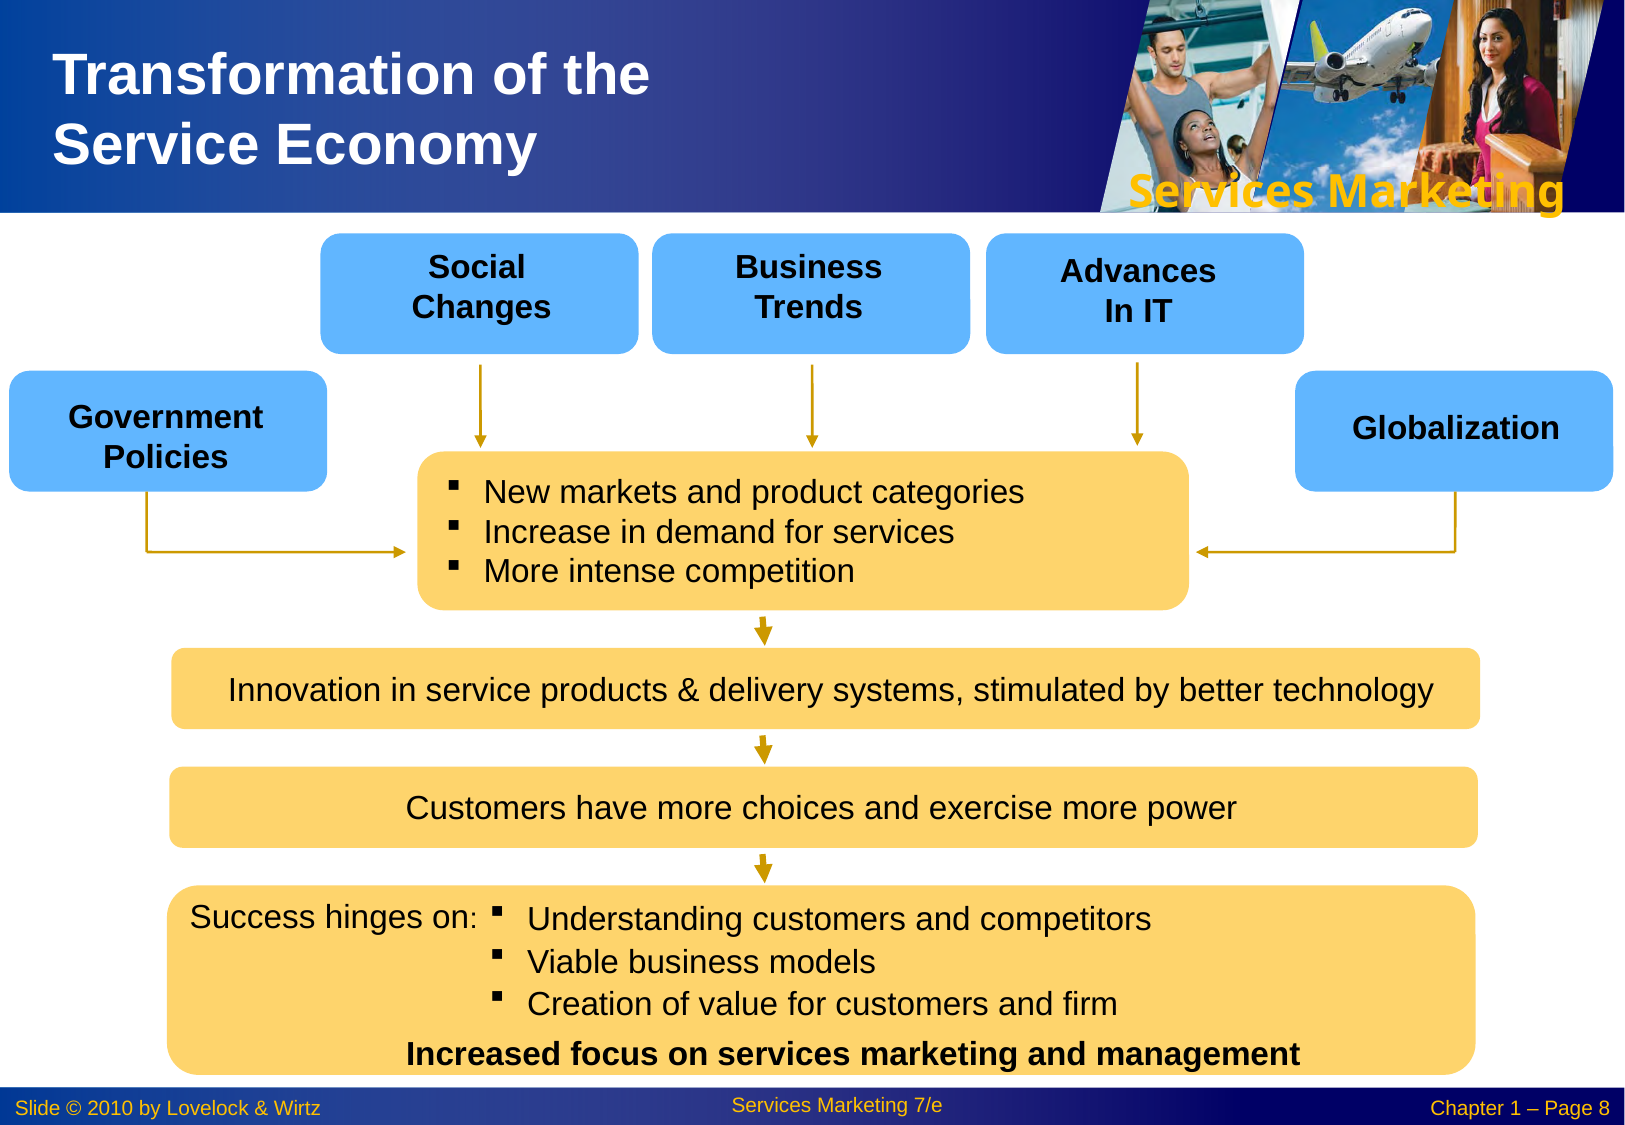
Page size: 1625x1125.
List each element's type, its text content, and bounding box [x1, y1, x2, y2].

picture [1162, 186, 1172, 192]
picture [1100, 0, 1604, 213]
title Transformation of the Service Economy [36, 37, 1088, 176]
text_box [8, 233, 1614, 1076]
picture [1546, 187, 1556, 202]
